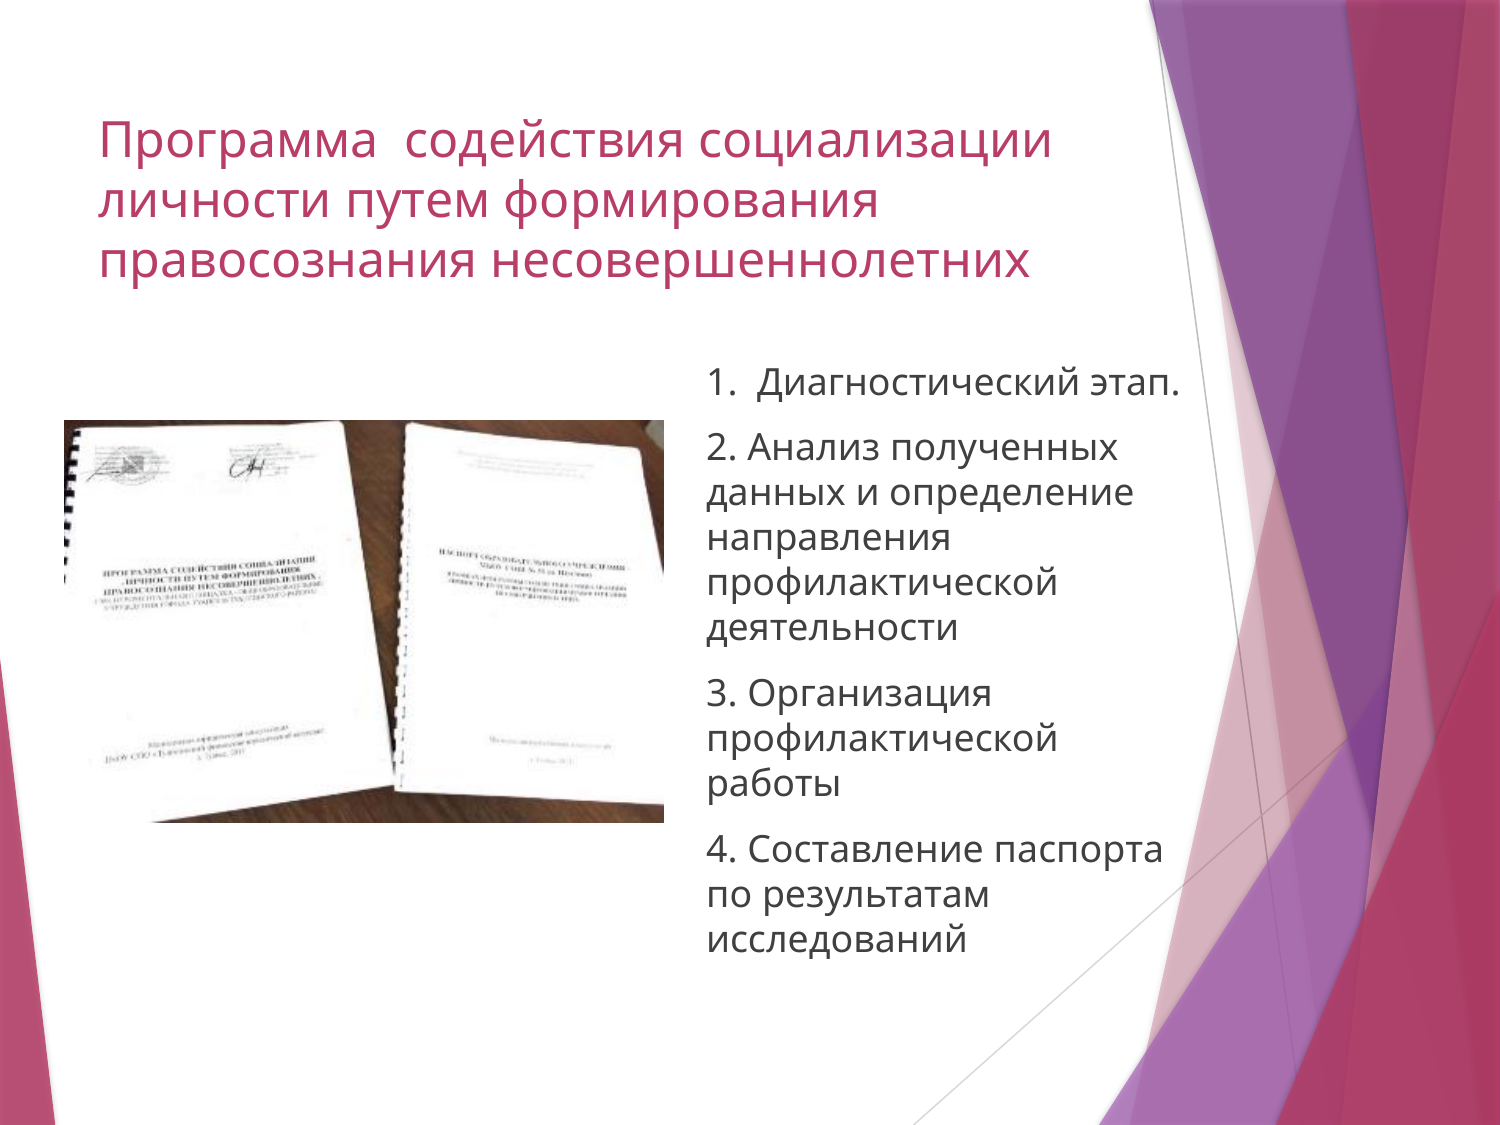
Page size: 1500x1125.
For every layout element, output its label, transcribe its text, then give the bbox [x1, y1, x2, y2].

list 1. Диагностический этап. 2. Анализ полученных данных и определение направления профилактической деятельности 3. Организация профилактической работы 4. Составление паспорта по результатам исследований [690, 349, 1211, 1012]
title Программа содействия социализации личности путем формирования правосознания несовершеннолетних [83, 99, 1141, 317]
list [64, 420, 664, 823]
